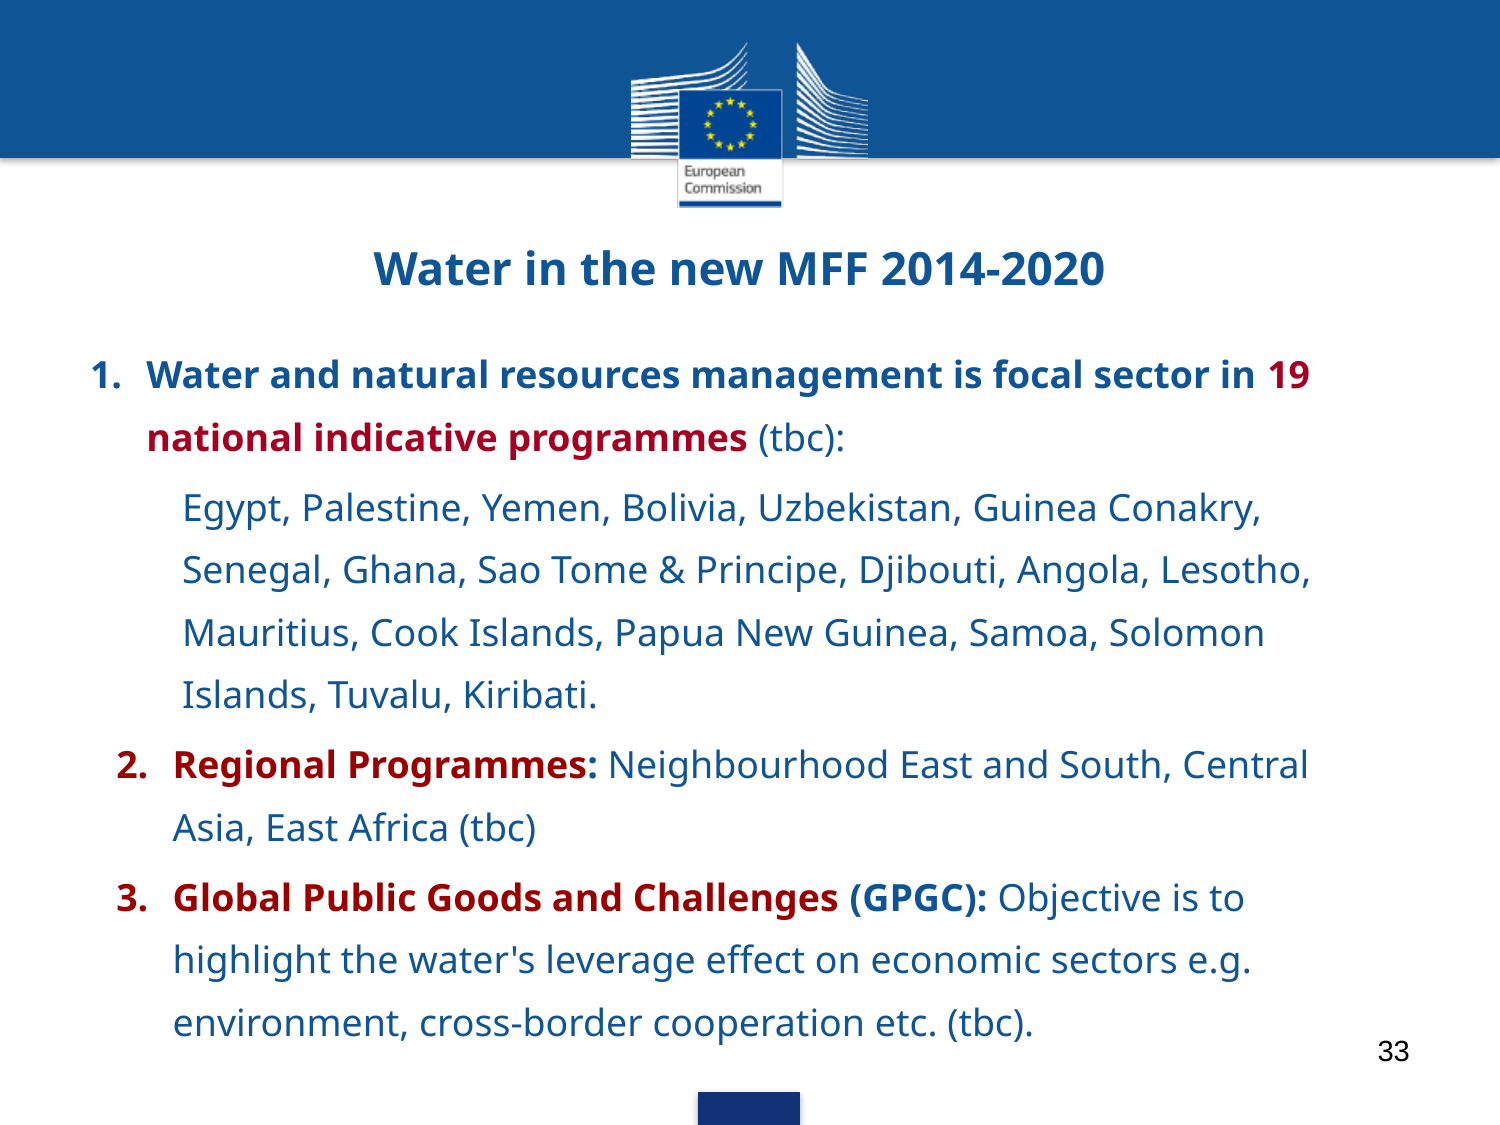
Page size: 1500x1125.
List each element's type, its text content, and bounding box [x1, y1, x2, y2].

title Water in the new MFF 2014-2020 [64, 208, 1415, 327]
picture [631, 42, 868, 208]
list Water and natural resources management is focal sector in 19 national indicative programmes (tbc): Egypt, Palestine, Yemen, Bolivia, Uzbekistan, Guinea Conakry, Senegal, Ghana, Sao Tome & Principe, Djibouti, Angola, Lesotho, Mauritius, Cook Islands, Papua New Guinea, Samoa, Solomon Islands, Tuvalu, Kiribati. Regional Programmes: Neighbourhood East and South, Central Asia, East Africa (tbc) Global Public Goods and Challenges (GPGC): Objective is to highlight the water's leverage effect on economic sectors e.g. environment, cross-border cooperation etc. (tbc). [75, 326, 1425, 1059]
slide_number 33 [1074, 1024, 1425, 1103]
